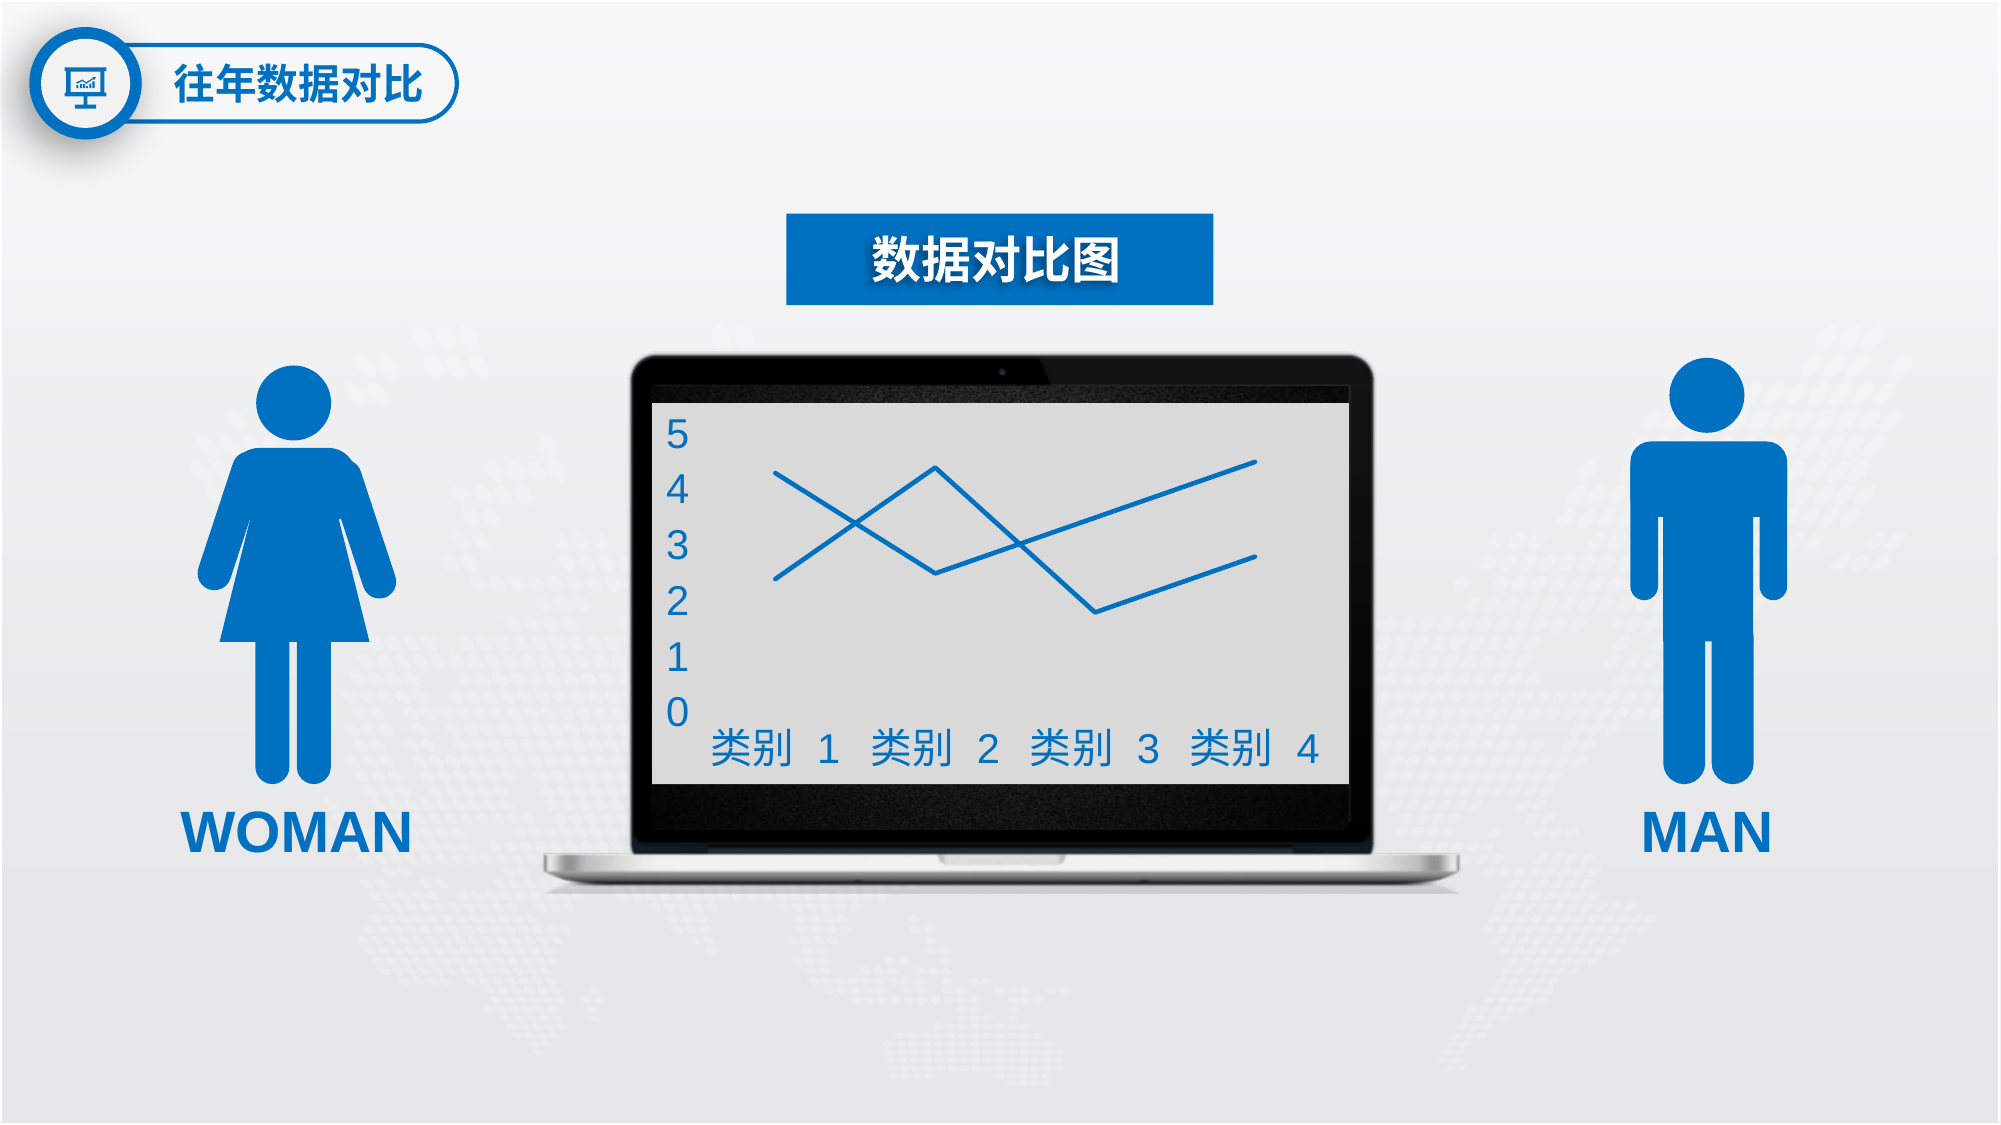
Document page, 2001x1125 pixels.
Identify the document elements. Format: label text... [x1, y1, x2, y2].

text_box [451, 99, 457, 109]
text_box [146, 42, 459, 124]
text_box 此处添加文字做详细的阐述标题含义。 [2, 2, 1998, 1123]
text_box WOMAN [159, 786, 434, 872]
text_box MAN [1569, 786, 1844, 872]
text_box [31, 29, 140, 138]
text_box 数据对比图 [799, 221, 1201, 297]
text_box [1630, 357, 1788, 785]
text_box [523, 339, 1476, 894]
text_box [784, 211, 1216, 307]
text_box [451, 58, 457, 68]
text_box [214, 365, 379, 785]
